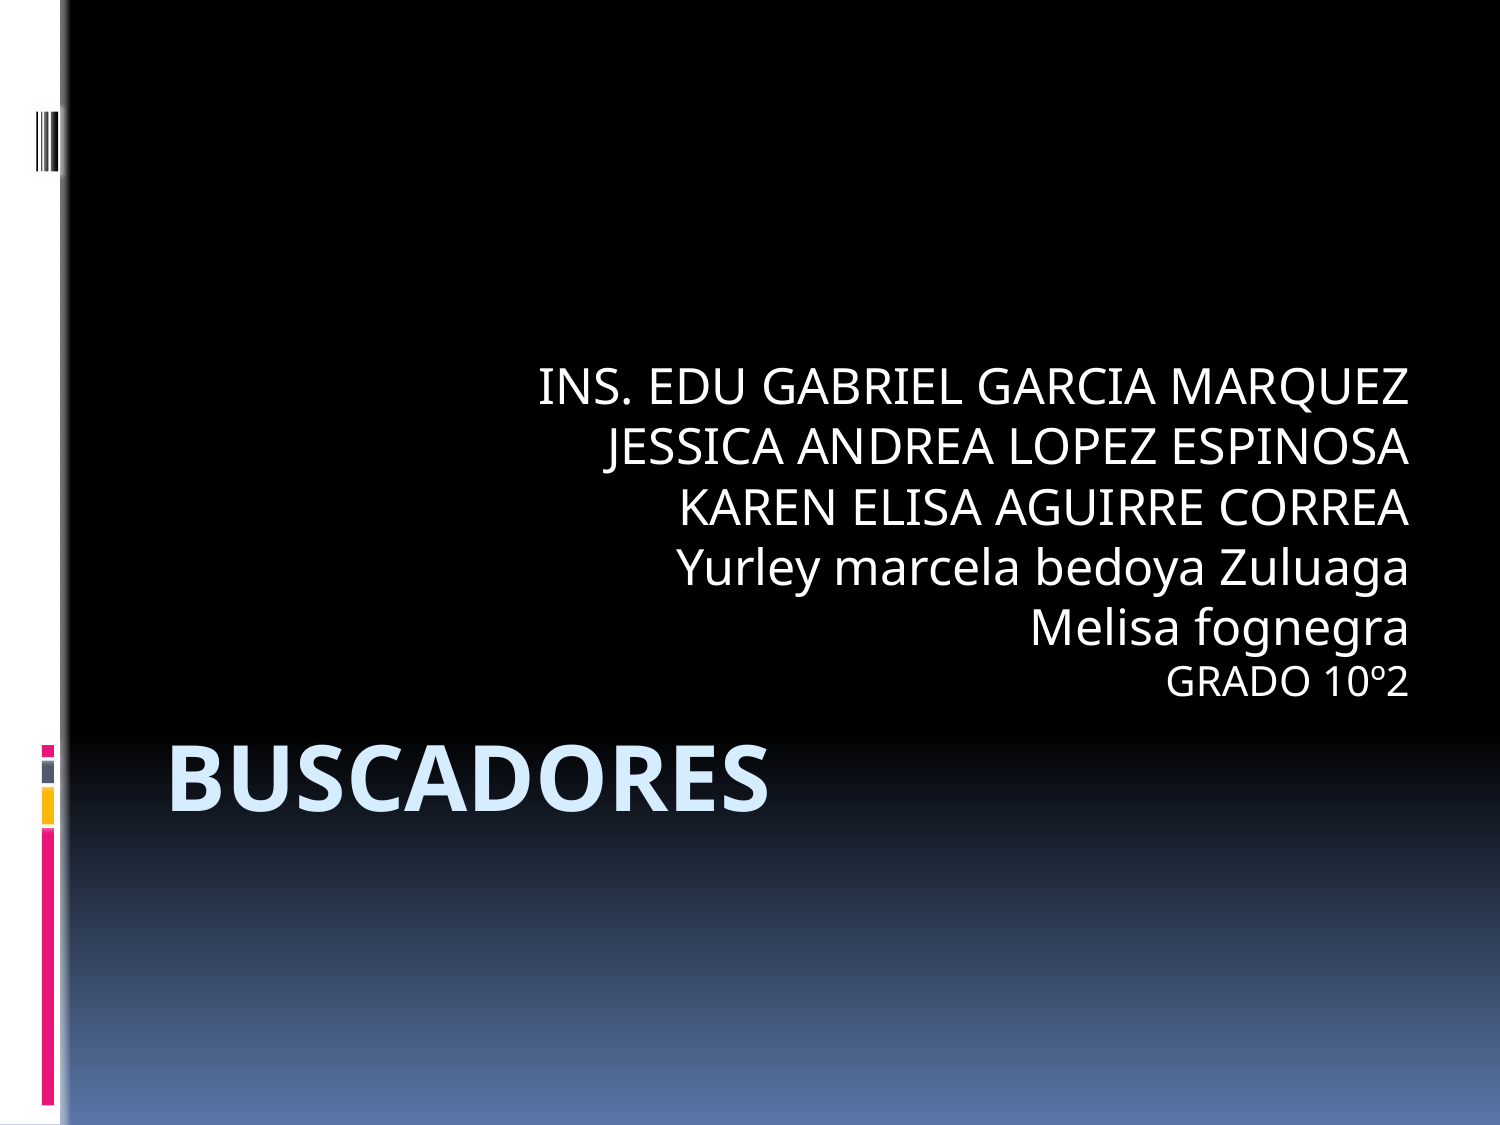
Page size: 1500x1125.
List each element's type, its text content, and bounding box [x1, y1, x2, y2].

subtitle INS. EDU GABRIEL GARCIA MARQUEZ JESSICA ANDREA LOPEZ ESPINOSA KAREN ELISA AGUIRRE CORREA Yurley marcela bedoya Zuluaga Melisa fognegra GRADO 10º2 [150, 290, 1425, 713]
title BUSCADORES [150, 713, 1425, 1037]
